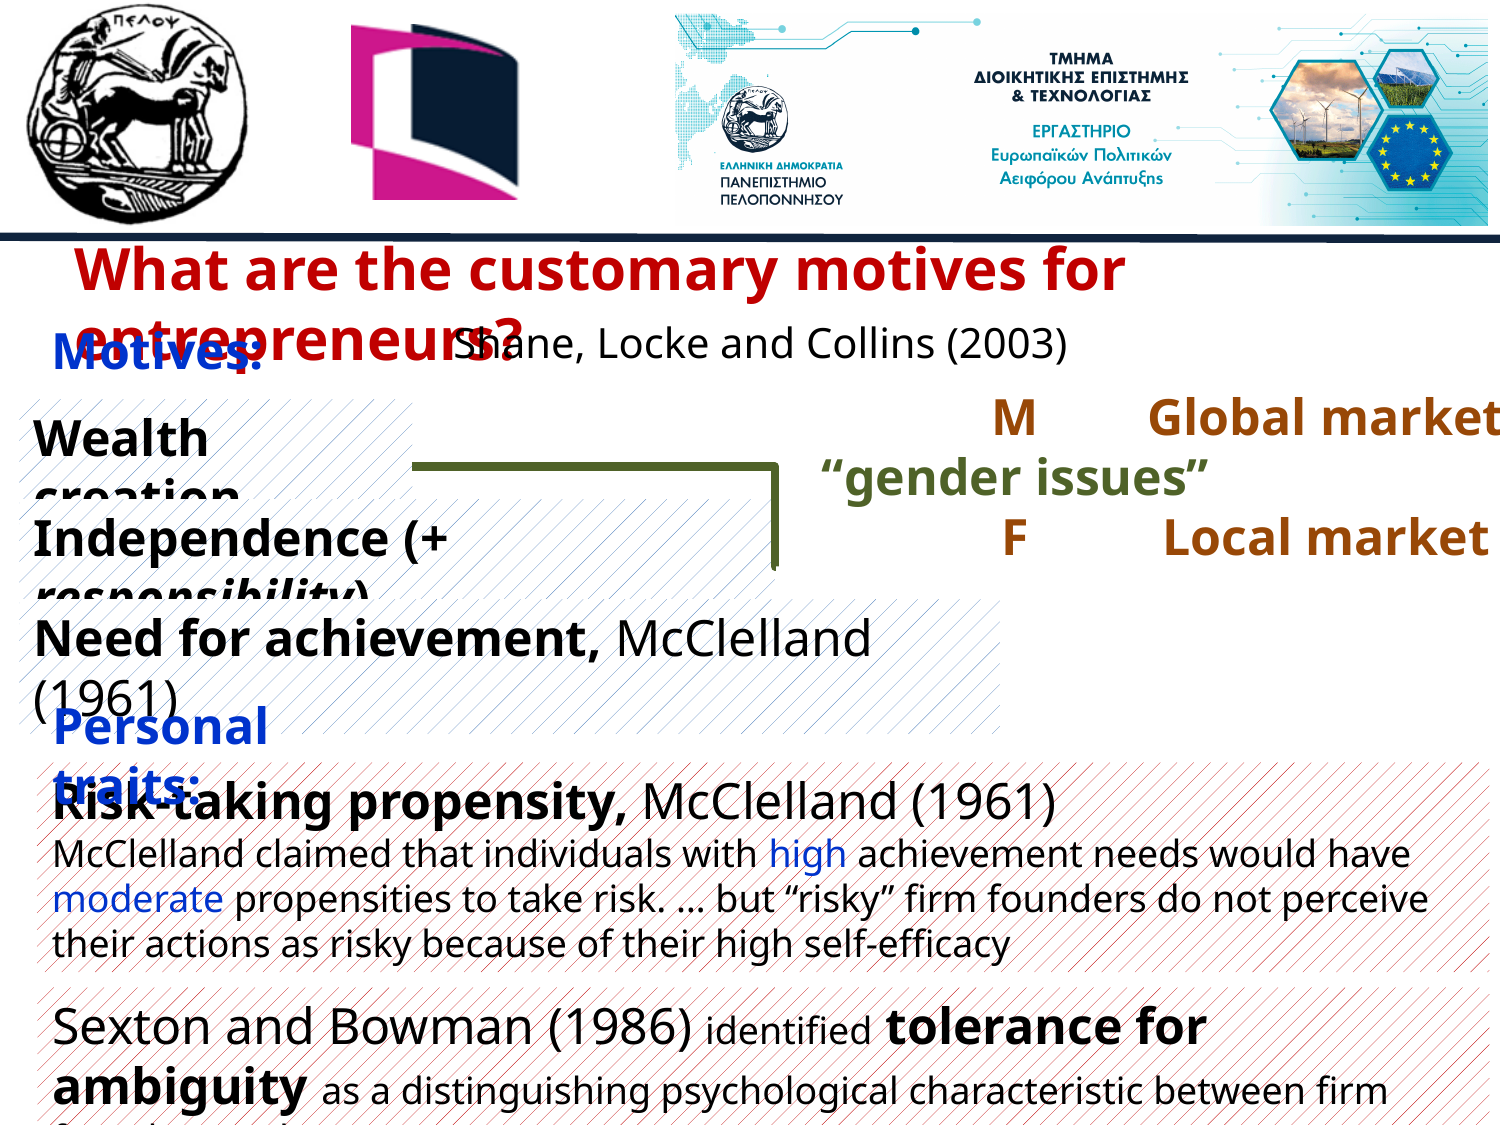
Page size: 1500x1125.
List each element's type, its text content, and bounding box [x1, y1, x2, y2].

text_box Motives: [37, 312, 363, 388]
text_box Risk-taking propensity, McClelland (1961) McClelland claimed that individuals with high achievement needs would have moderate propensities to take risk. … but “risky” firm founders do not perceive their actions as risky because of their high self-efficacy [37, 762, 1490, 973]
text_box M “gender issues” F [807, 378, 1132, 573]
text_box Independence (+ responsibility) [19, 499, 775, 599]
picture [351, 24, 525, 200]
picture [24, 0, 250, 227]
text_box What are the customary motives for entrepreneurs? [59, 224, 1463, 380]
text_box Personal traits: [37, 687, 413, 823]
picture [675, 13, 1488, 226]
text_box Wealth creation [19, 399, 413, 499]
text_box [412, 436, 776, 538]
text_box Sexton and Bowman (1986) identified tolerance for ambiguity as a distinguishing psychological characteristic between firm founders and managers. [37, 987, 1490, 1125]
text_box Shane, Locke and Collins (2003) [438, 309, 1094, 375]
text_box Need for achievement, McClelland (1961) [19, 599, 1000, 734]
text_box Global market Local market [1132, 378, 1500, 573]
